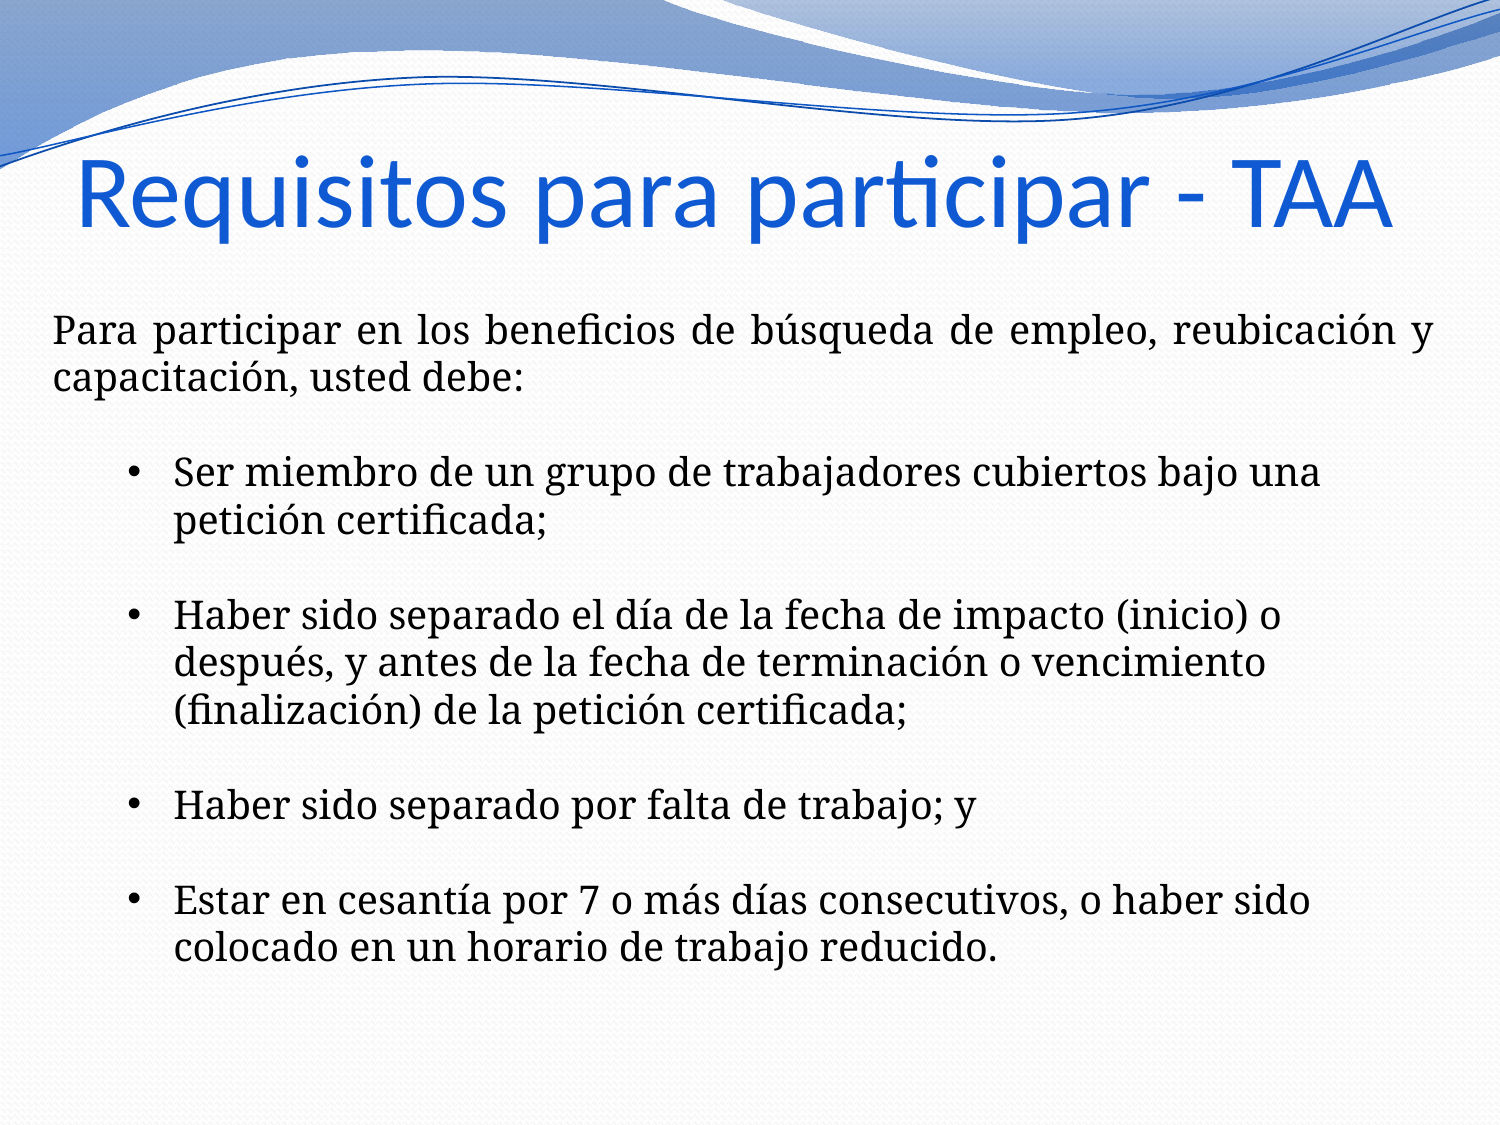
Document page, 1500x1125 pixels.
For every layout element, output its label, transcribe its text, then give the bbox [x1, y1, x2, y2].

title Requisitos para participar - TAA [75, 115, 1438, 249]
text_box Para participar en los beneficios de búsqueda de empleo, reubicación y capacitación, usted debe: Ser miembro de un grupo de trabajadores cubiertos bajo una petición certificada; Haber sido separado el día de la fecha de impacto (inicio) o después, y antes de la fecha de terminación o vencimiento (finalización) de la petición certificada; Haber sido separado por falta de trabajo; y Estar en cesantía por 7 o más días consecutivos, o haber sido colocado en un horario de trabajo reducido. [37, 249, 1450, 1025]
